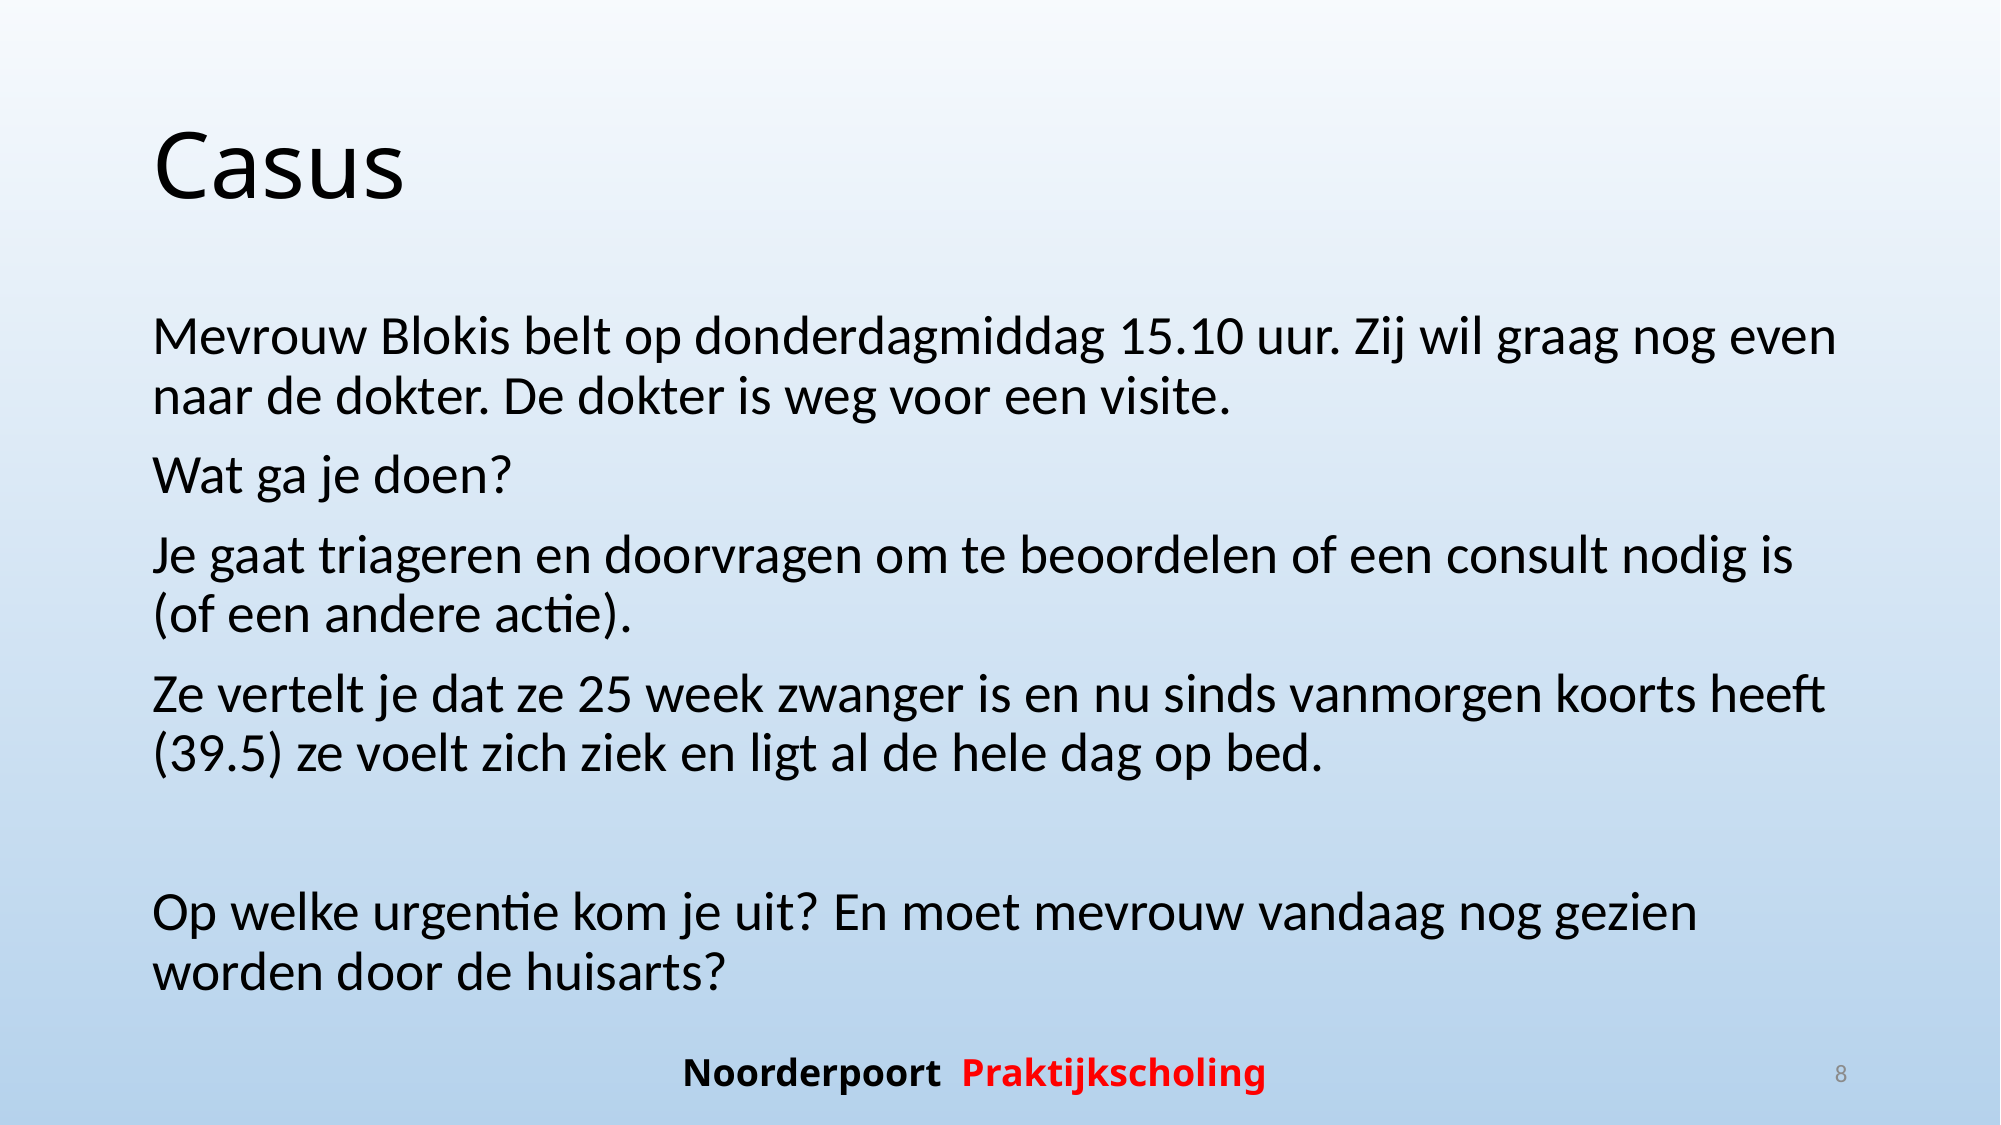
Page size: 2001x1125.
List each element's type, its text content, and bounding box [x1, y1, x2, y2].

slide_number 8 [1412, 1042, 1863, 1103]
text_box Noorderpoort Praktijkscholing [667, 1041, 1312, 1102]
list Mevrouw Blokis belt op donderdagmiddag 15.10 uur. Zij wil graag nog even naar de dokter. De dokter is weg voor een visite. Wat ga je doen? Je gaat triageren en doorvragen om te beoordelen of een consult nodig is (of een andere actie). Ze vertelt je dat ze 25 week zwanger is en nu sinds vanmorgen koorts heeft (39.5) ze voelt zich ziek en ligt al de hele dag op bed. Op welke urgentie kom je uit? En moet mevrouw vandaag nog gezien worden door de huisarts? [137, 299, 1863, 1014]
title Casus [137, 59, 1863, 278]
